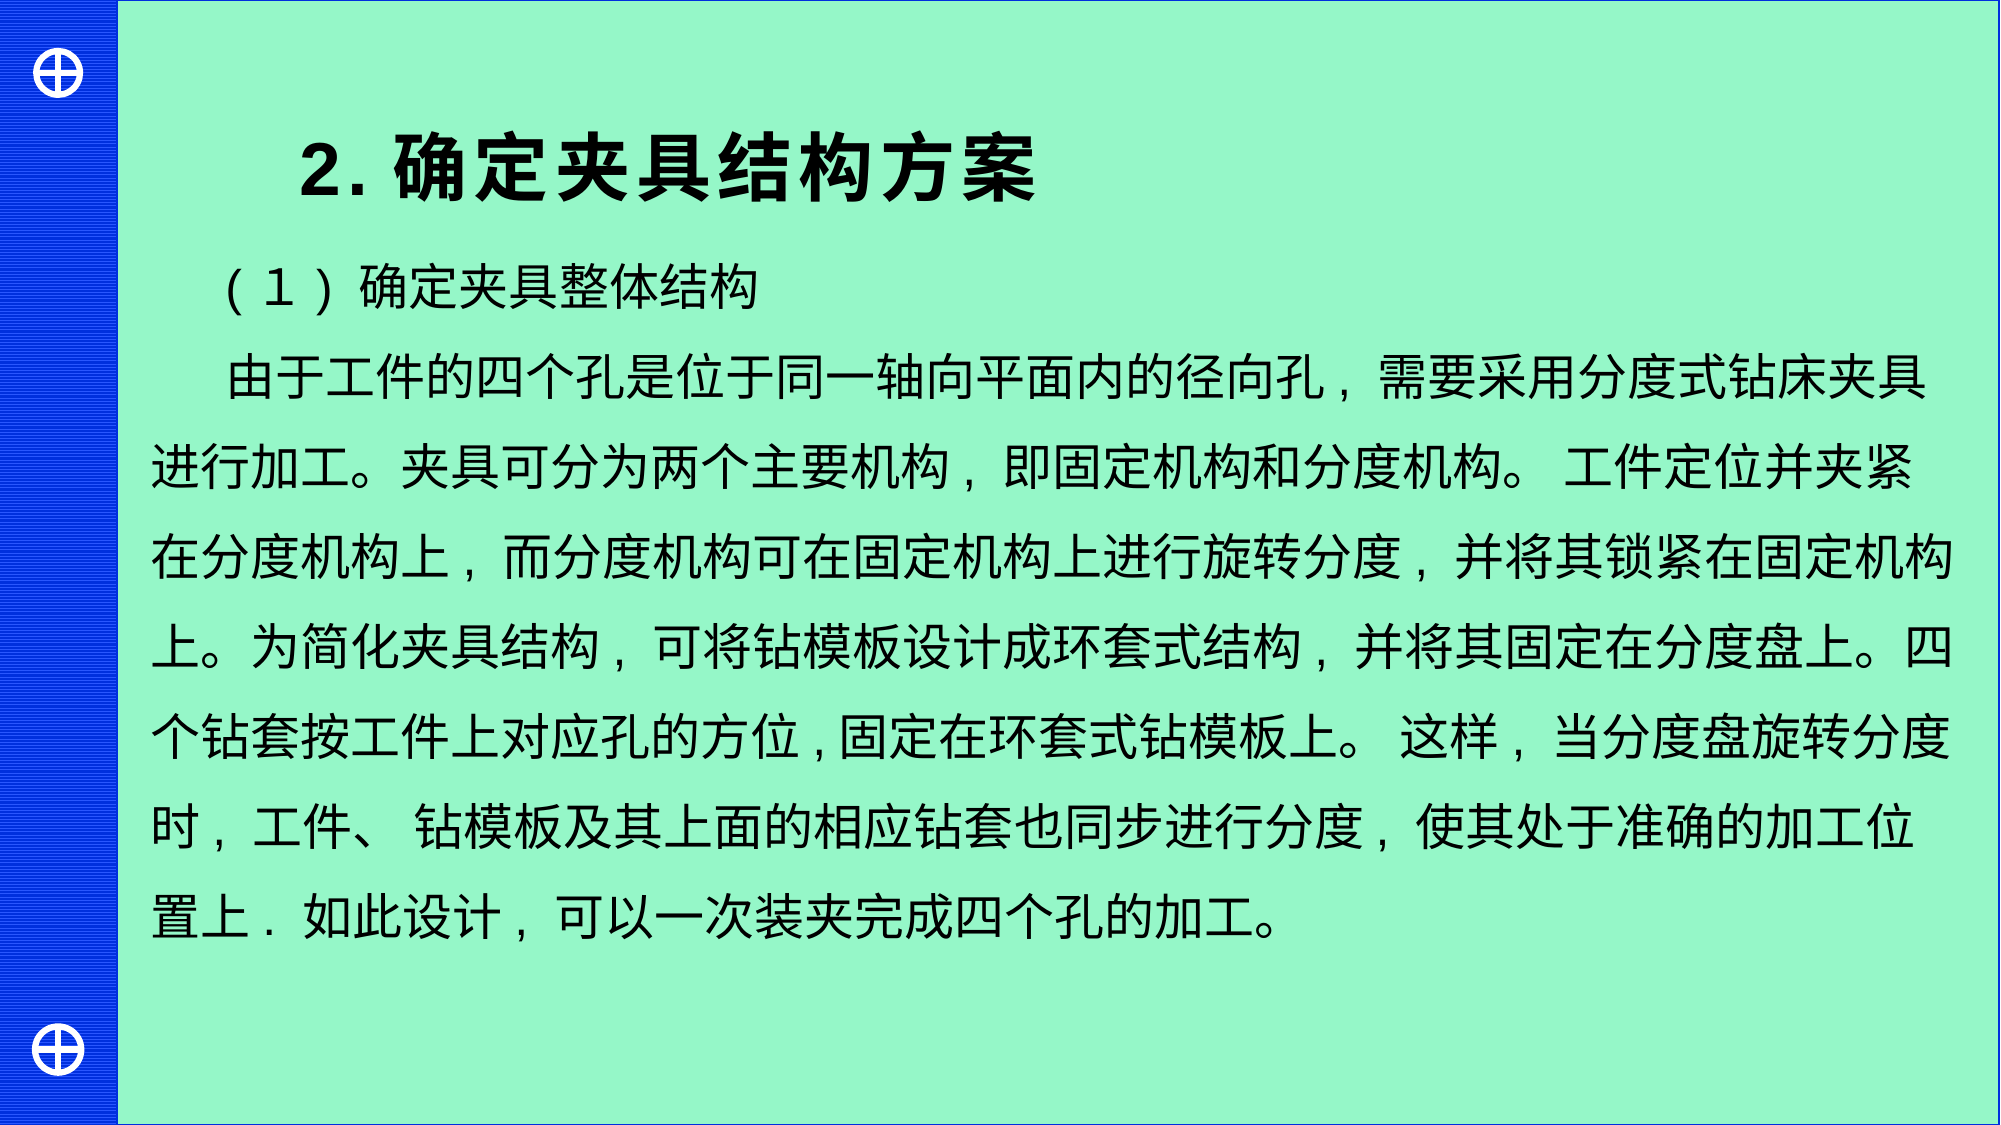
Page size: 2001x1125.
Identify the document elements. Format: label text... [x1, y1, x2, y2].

text_box 2.确定夹具结构方案 [176, 96, 1465, 217]
text_box (１) 确定夹具整体结构 由于工件的四个孔是位于同一轴向平面内的径向孔, 需要采用分度式钻床夹具进行加工。夹具可分为两个主要机构, 即固定机构和分度机构。 工件定位并夹紧在分度机构上, 而分度机构可在固定机构上进行旋转分度, 并将其锁紧在固定机构上。为简化夹具结构, 可将钻模板设计成环套式结构, 并将其固定在分度盘上。四个钻套按工件上对应孔的方位,固定在环套式钻模板上。 这样, 当分度盘旋转分度时, 工件、 钻模板及其上面的相应钻套也同步进行分度, 使其处于准确的加工位置上. 如此设计, 可以一次装夹完成四个孔的加工。 [135, 217, 1978, 953]
